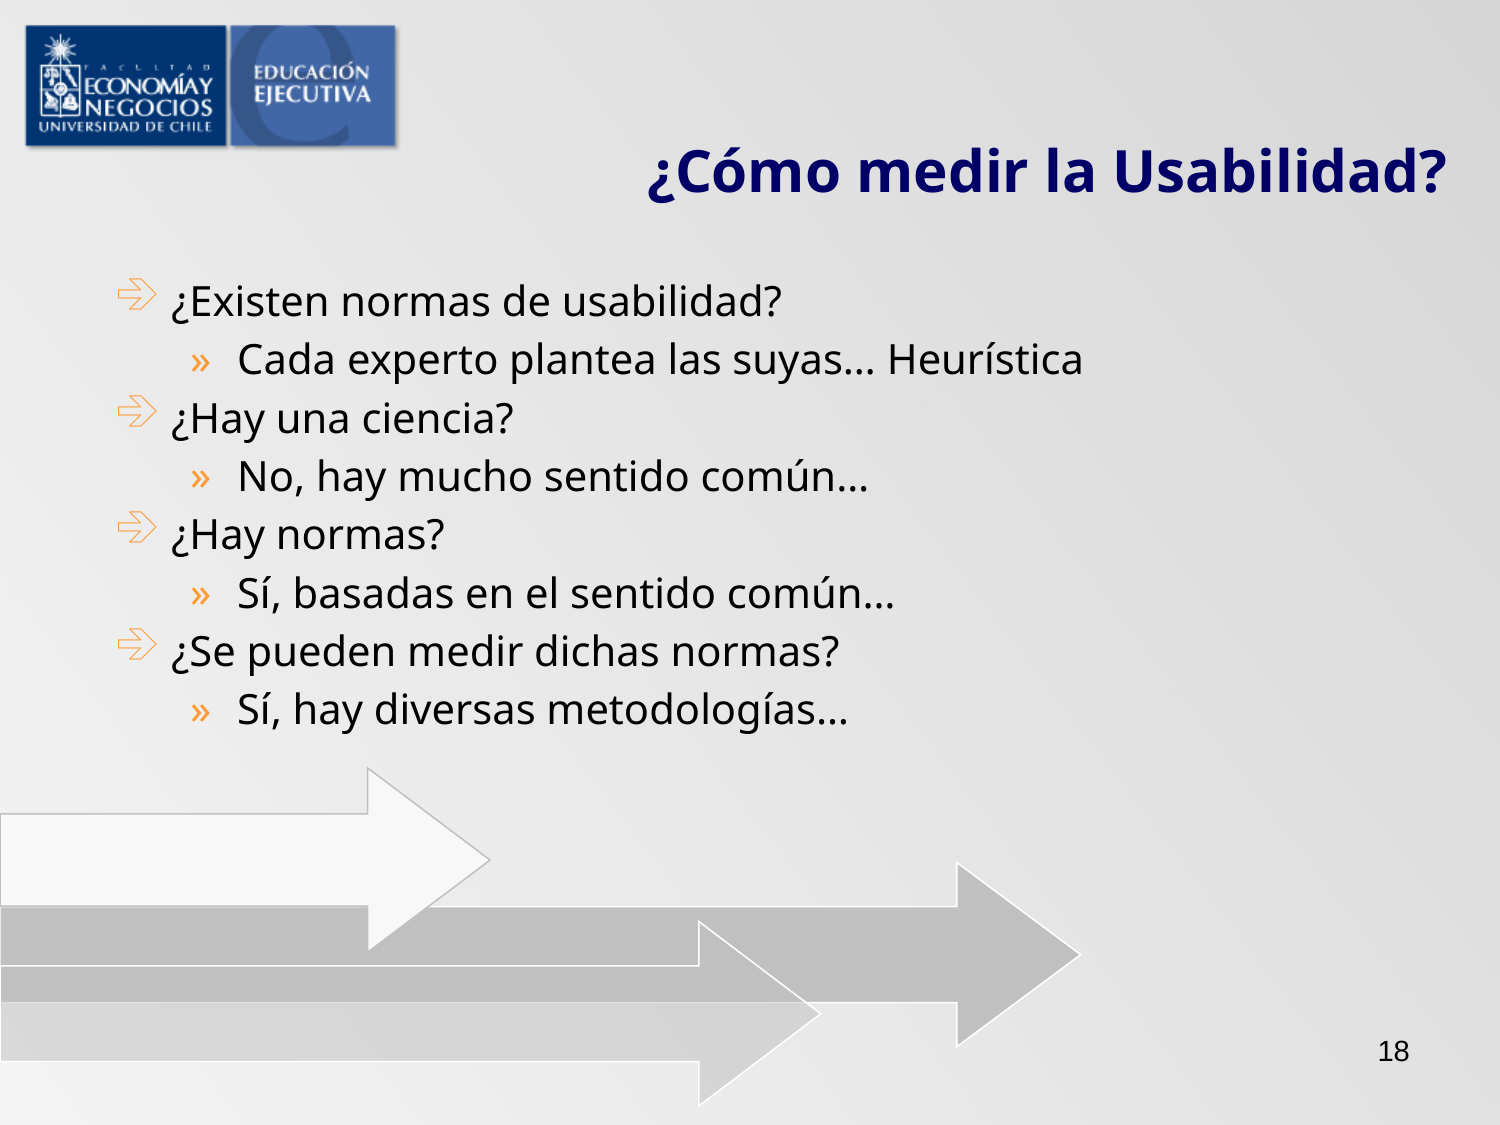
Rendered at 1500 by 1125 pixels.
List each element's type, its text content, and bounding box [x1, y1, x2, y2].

list ¿Existen normas de usabilidad? Cada experto plantea las suyas… Heurística ¿Hay una ciencia? No, hay mucho sentido común… ¿Hay normas? Sí, basadas en el sentido común… ¿Se pueden medir dichas normas? Sí, hay diversas metodologías… [100, 266, 1401, 980]
title ¿Cómo medir la Usabilidad? [162, 74, 1463, 263]
slide_number 18 [1074, 1024, 1426, 1103]
picture [0, 0, 1500, 1125]
